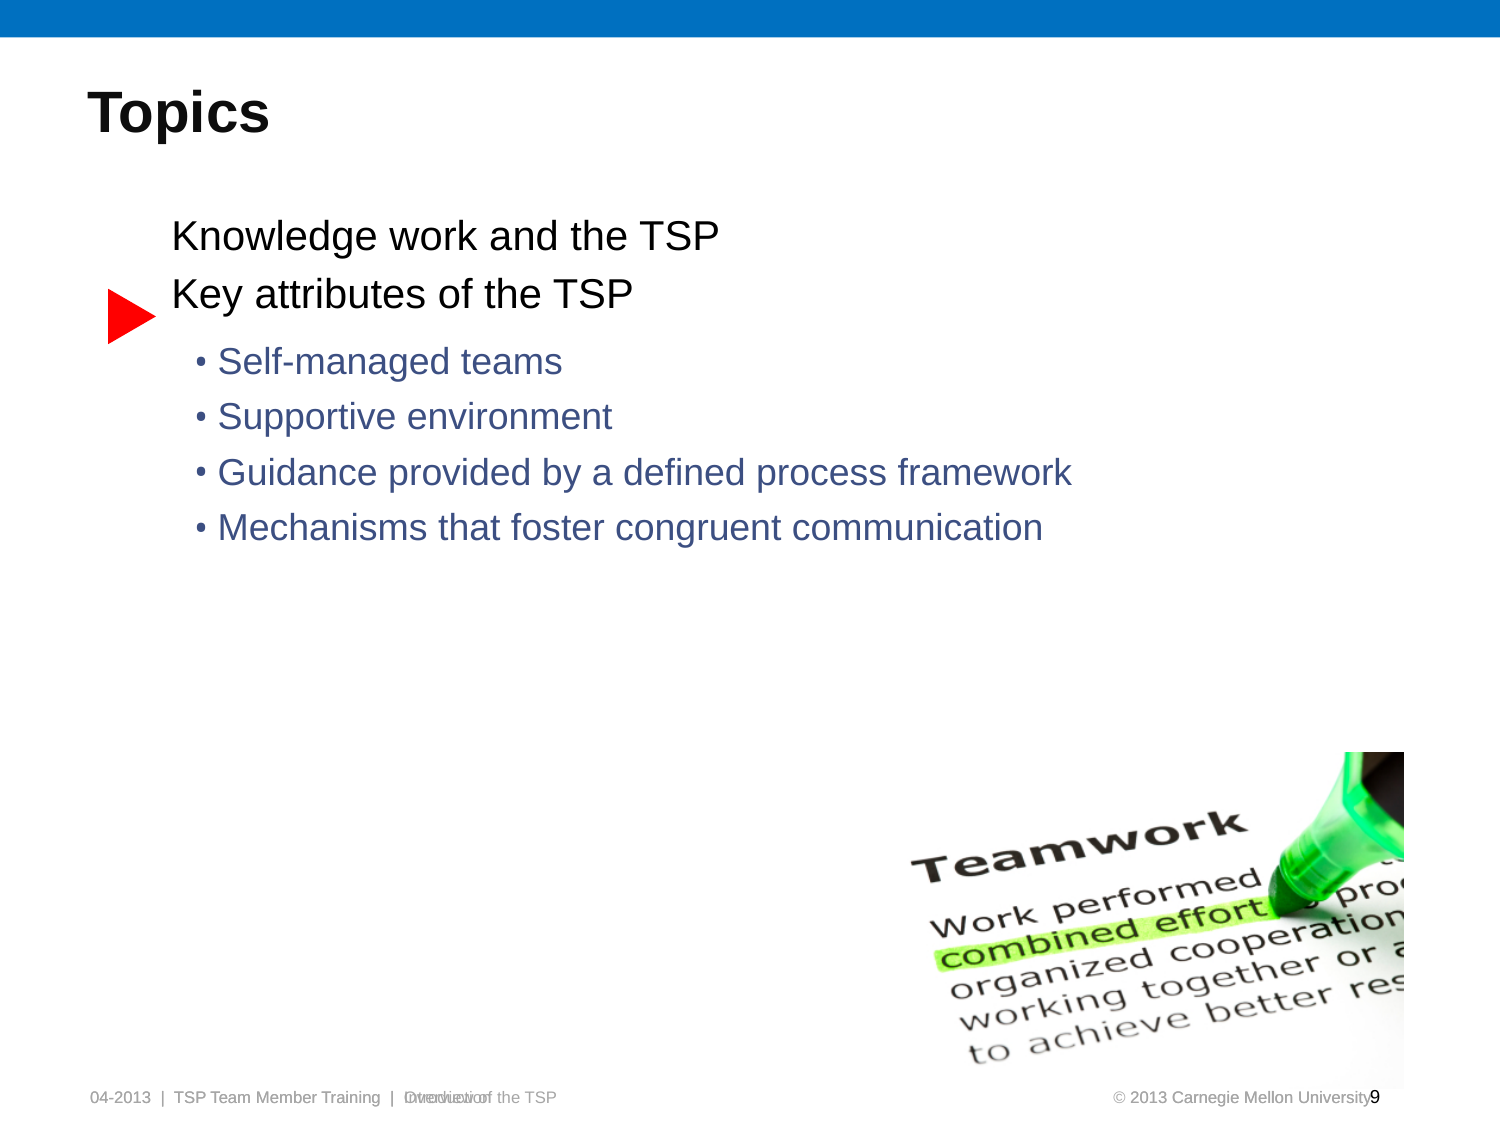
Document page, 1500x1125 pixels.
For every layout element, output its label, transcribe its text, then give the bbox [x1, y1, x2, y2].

list Knowledge work and the TSP Key attributes of the TSP Self-managed teams Supportive environment Guidance provided by a defined process framework Mechanisms that foster congruent communication [170, 212, 1440, 1026]
picture [897, 752, 1404, 1089]
title Topics [87, 87, 1439, 226]
text_box [108, 288, 156, 345]
